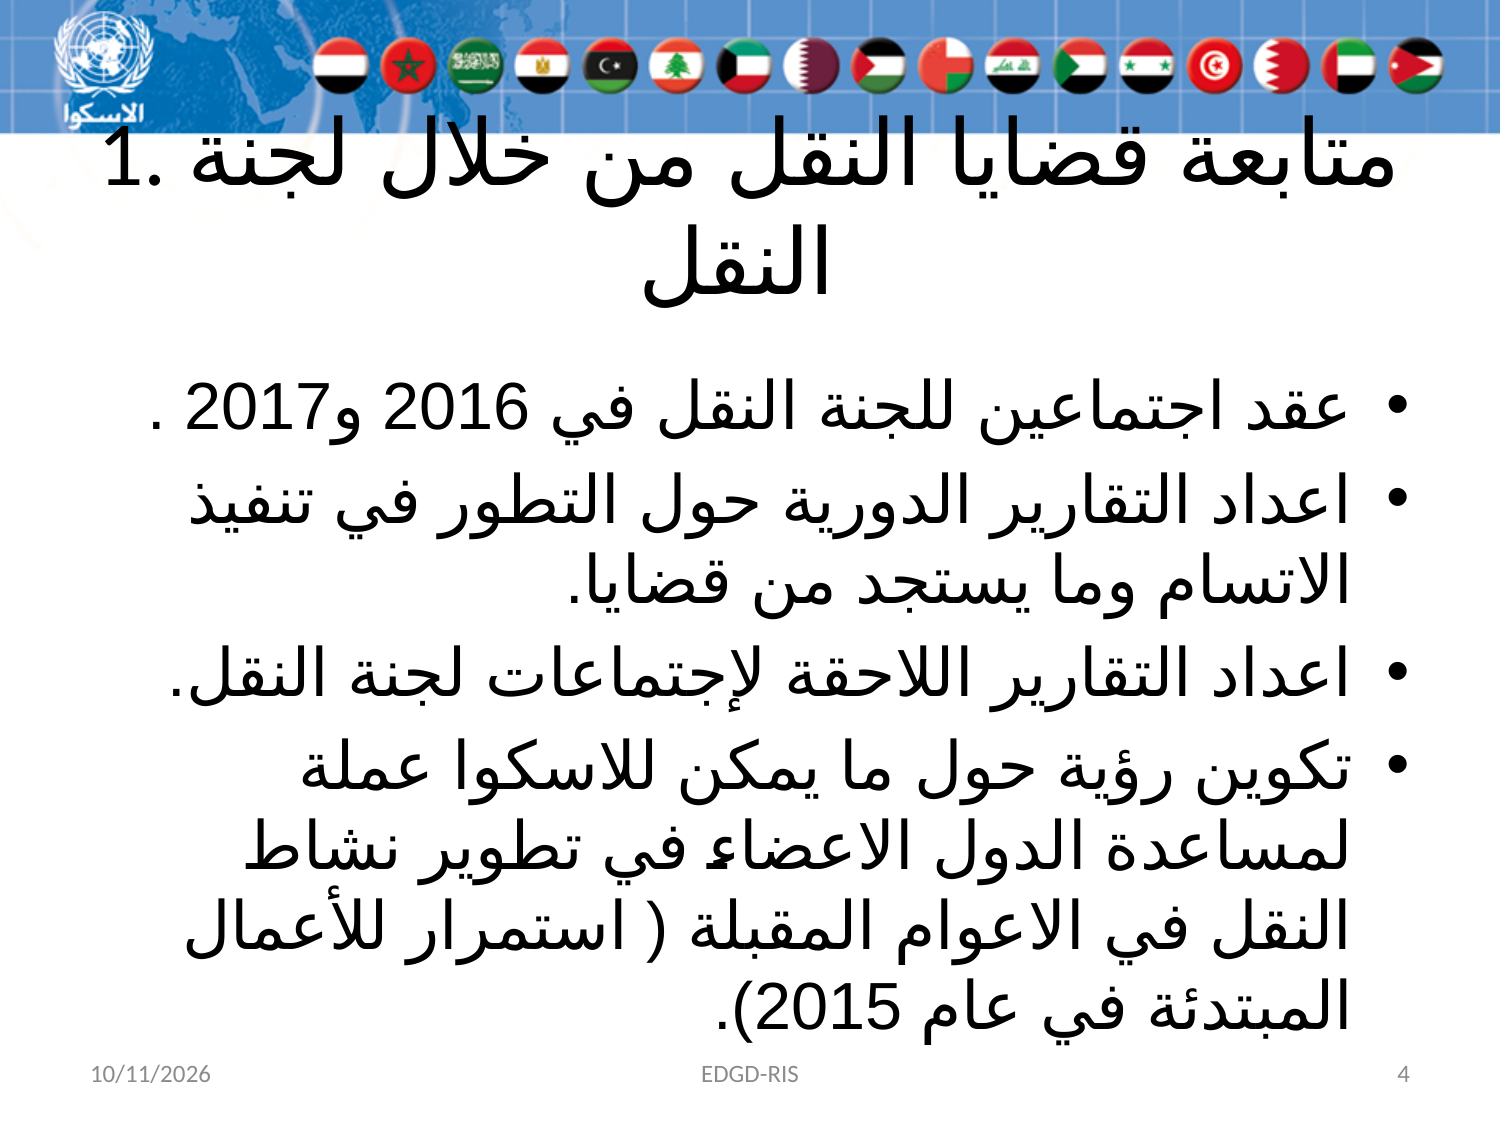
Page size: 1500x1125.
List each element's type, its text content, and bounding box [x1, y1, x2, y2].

slide_number 4 [1074, 1042, 1425, 1103]
picture [0, 0, 1500, 1125]
footer EDGD-RIS [512, 1042, 988, 1103]
list عقد اجتماعين للجنة النقل في 2016 و2017 . اعداد التقارير الدورية حول التطور في تنفيذ الاتسام وما يستجد من قضايا. اعداد التقارير اللاحقة لإجتماعات لجنة النقل. تكوين رؤية حول ما يمكن للاسكوا عملة لمساعدة الدول الاعضاء في تطوير نشاط النقل في الاعوام المقبلة ( استمرار للأعمال المبتدئة في عام 2015). [74, 262, 1426, 1006]
title 1. متابعة قضايا النقل من خلال لجنة النقل [74, 44, 1426, 262]
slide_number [75, 1042, 425, 1103]
